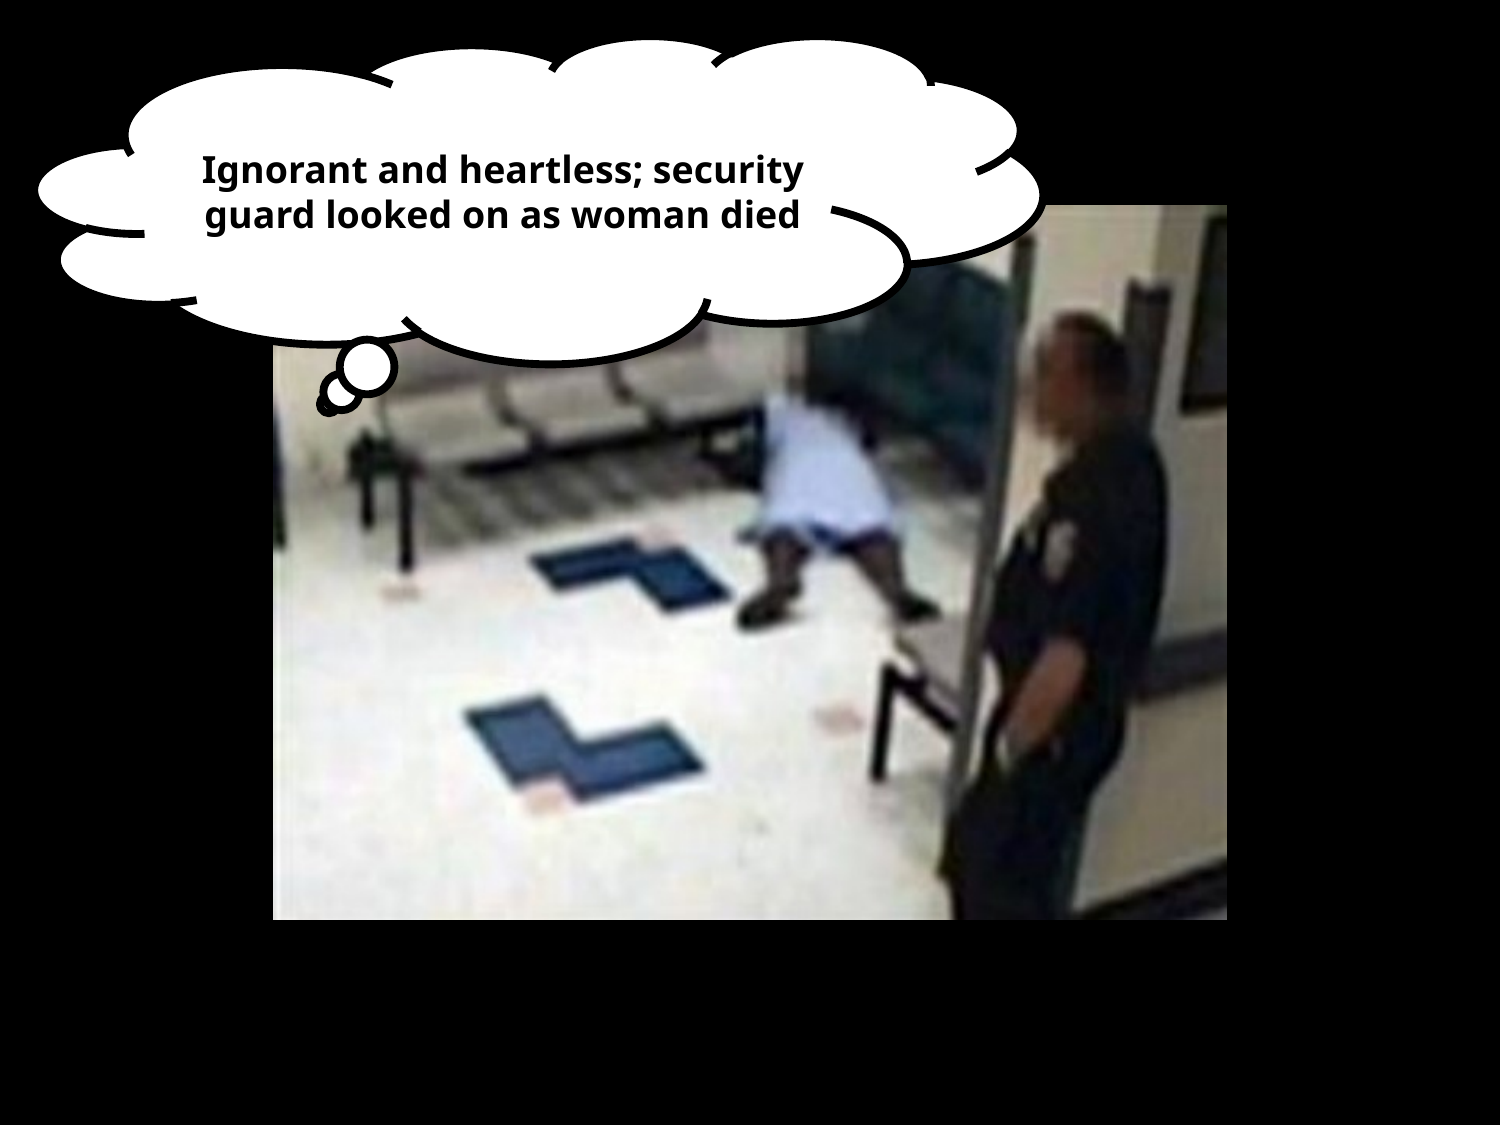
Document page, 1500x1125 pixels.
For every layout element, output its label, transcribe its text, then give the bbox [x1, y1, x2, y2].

picture [273, 205, 1227, 920]
text_box Ignorant and heartless; security guard looked on as woman died [30, 32, 1048, 345]
